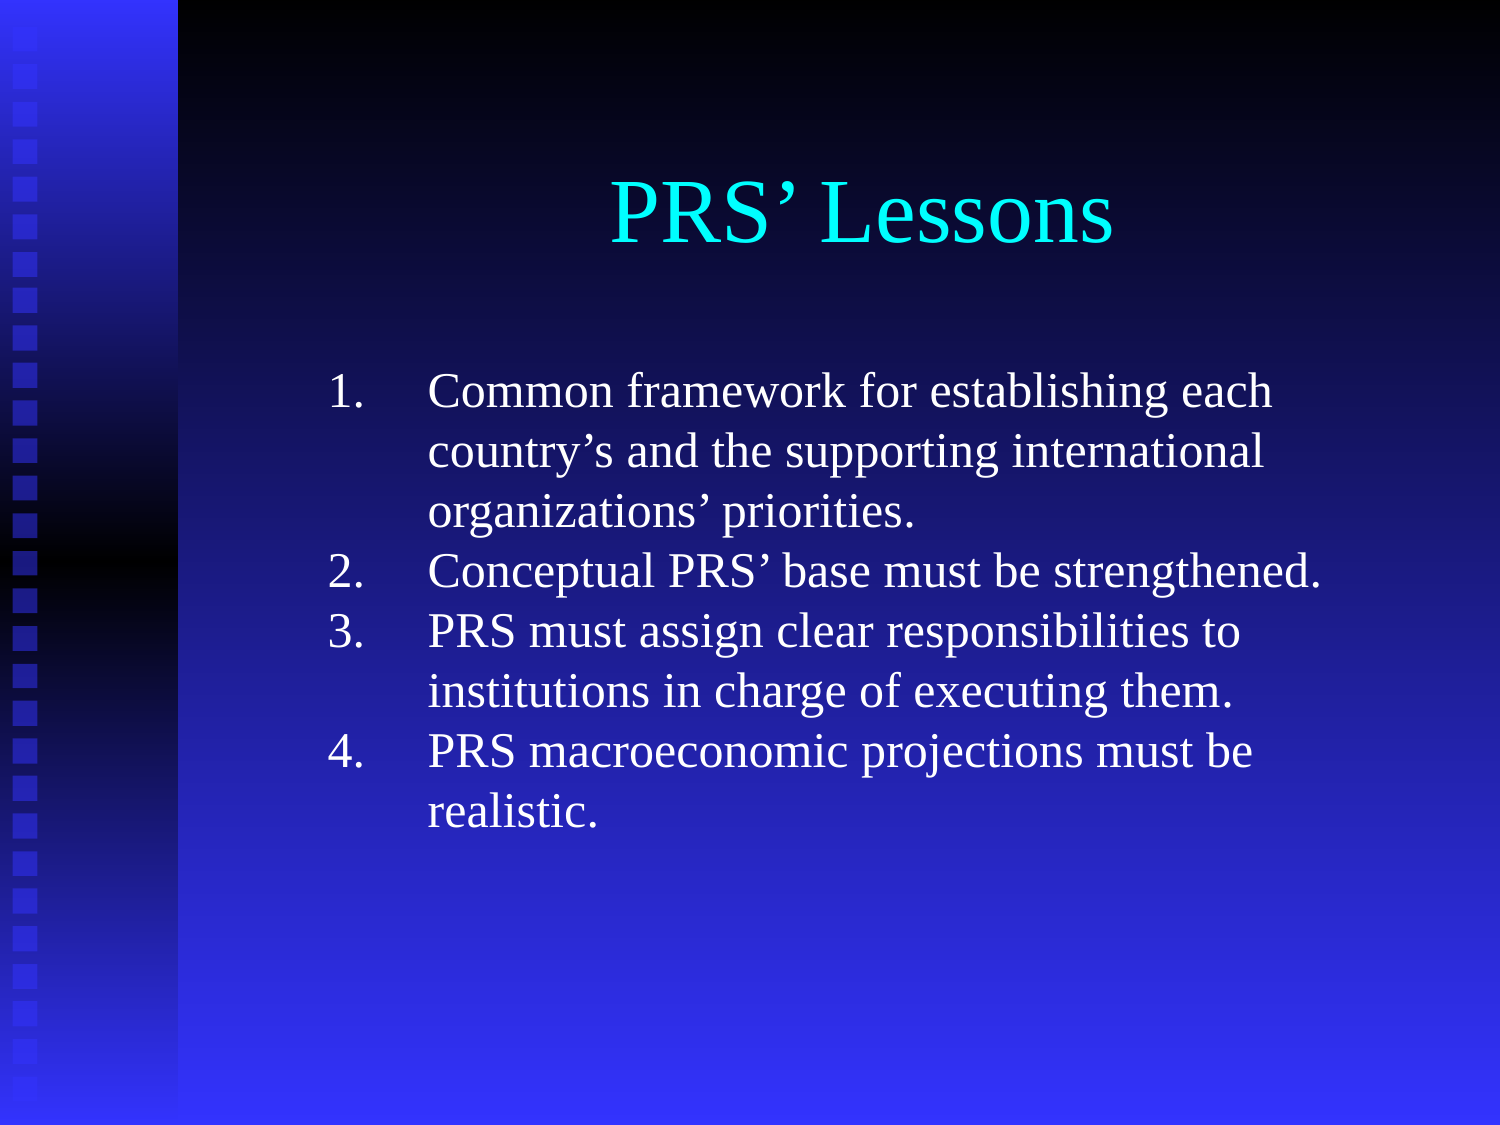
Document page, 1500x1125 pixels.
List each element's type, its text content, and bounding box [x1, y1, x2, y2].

title PRS’ Lessons [224, 112, 1500, 301]
subtitle Common framework for establishing each country’s and the supporting international organizations’ priorities. Conceptual PRS’ base must be strengthened. PRS must assign clear responsibilities to institutions in charge of executing them. PRS macroeconomic projections must be realistic. [312, 349, 1401, 988]
